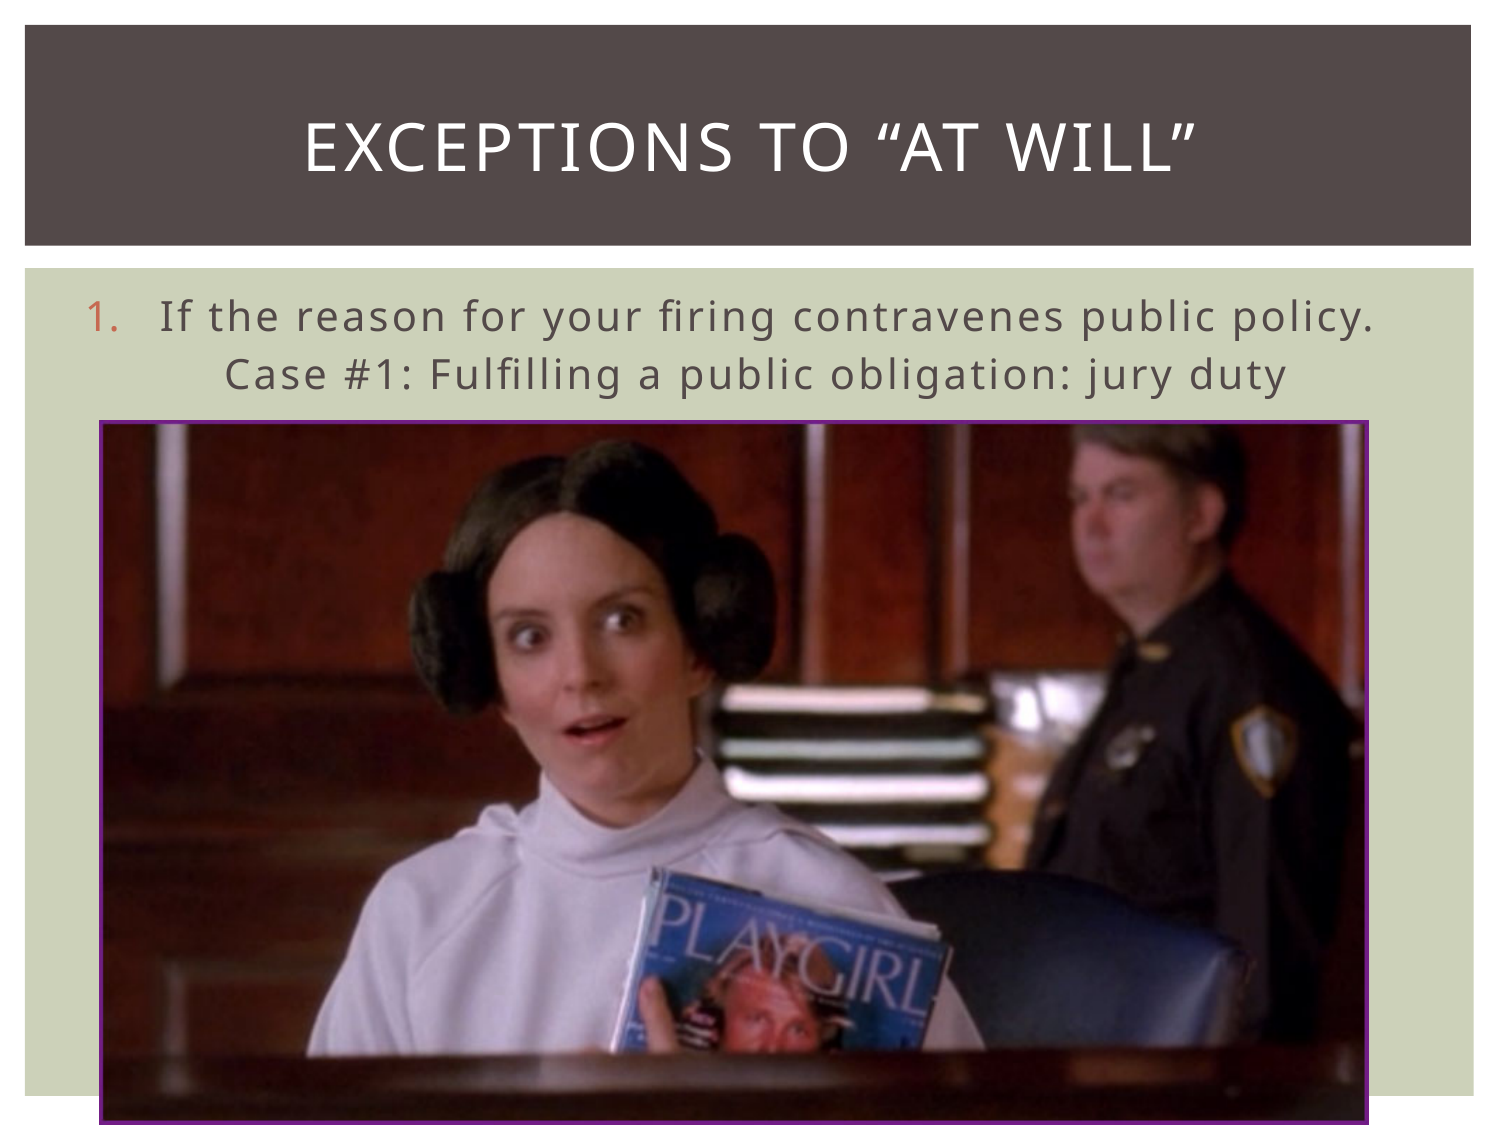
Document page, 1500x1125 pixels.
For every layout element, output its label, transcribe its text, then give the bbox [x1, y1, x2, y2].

list If the reason for your firing contravenes public policy. Case #1: Fulfilling a public obligation: jury duty [62, 281, 1442, 1005]
title Exceptions to “at will” [62, 58, 1438, 232]
picture [99, 419, 1369, 1125]
